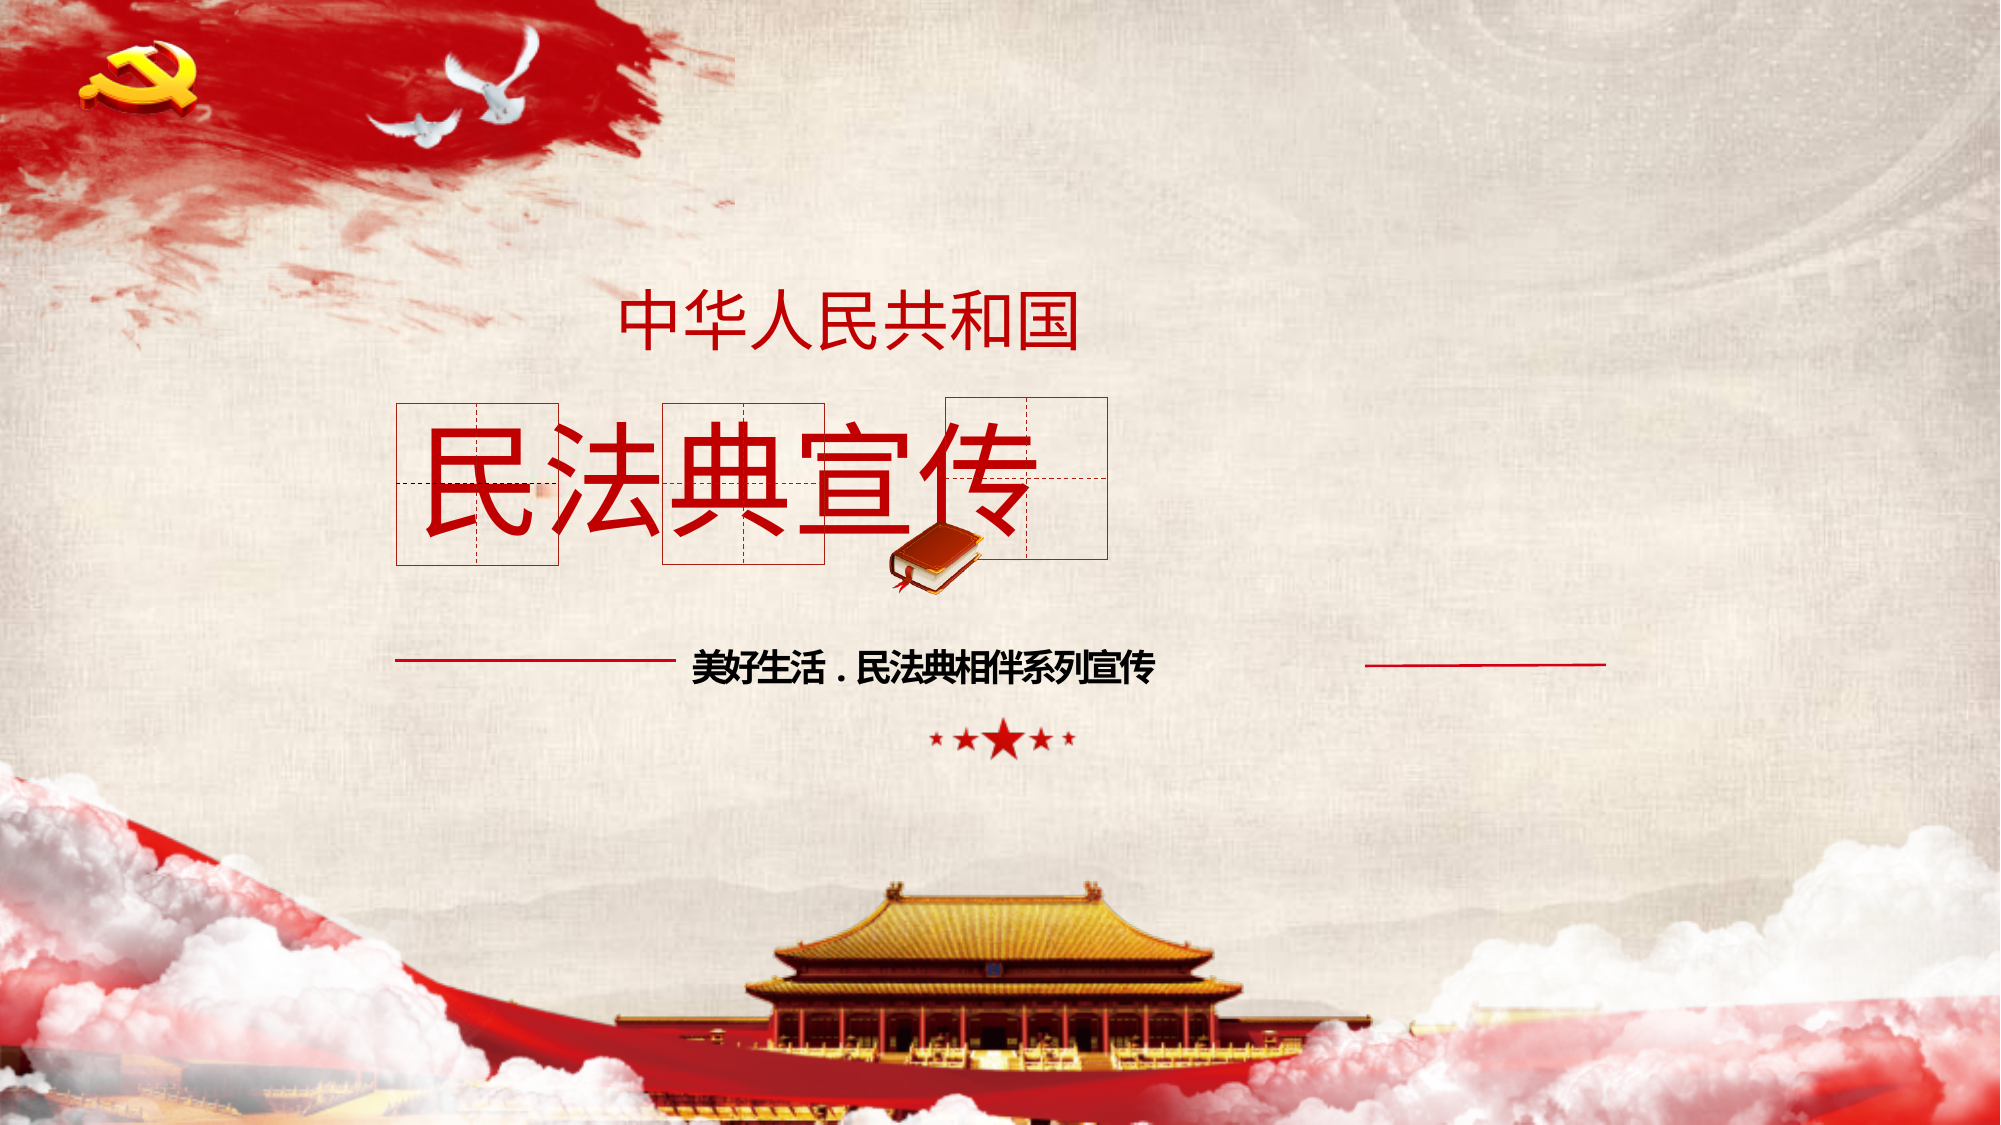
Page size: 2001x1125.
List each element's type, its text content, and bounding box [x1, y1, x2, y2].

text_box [395, 642, 1606, 692]
text_box 中华人民共和国 [600, 271, 1386, 367]
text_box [945, 397, 1108, 560]
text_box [392, 392, 558, 575]
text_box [662, 402, 825, 565]
picture [0, 0, 2000, 1125]
text_box 民法典宣传 [558, 395, 1650, 560]
